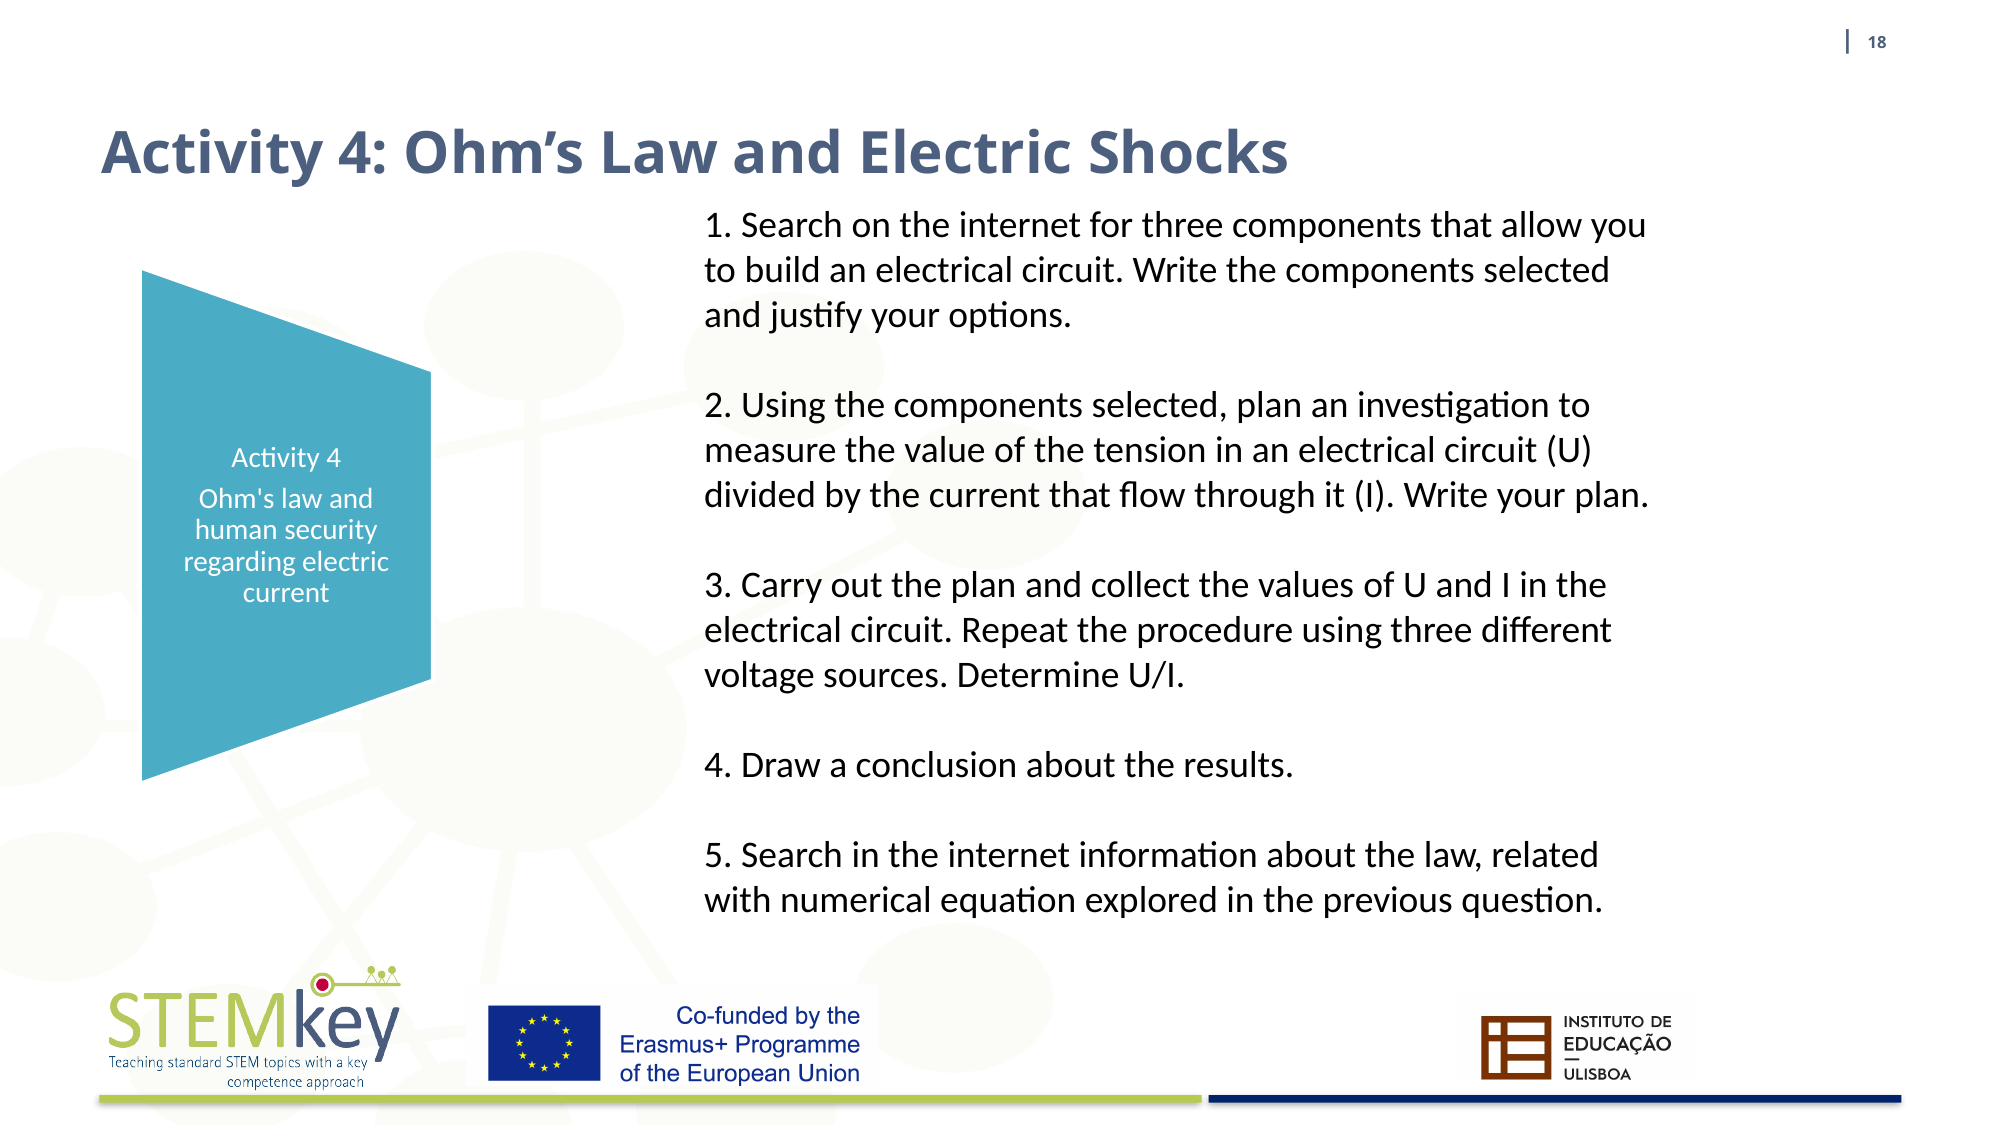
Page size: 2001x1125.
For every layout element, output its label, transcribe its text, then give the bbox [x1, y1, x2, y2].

picture [465, 984, 879, 1086]
slide_number | 18 [1772, 9, 1902, 69]
picture [1457, 991, 1695, 1080]
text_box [139, 266, 434, 785]
picture [99, 959, 404, 1095]
title Activity 4: Ohm’s Law and Electric Shocks [86, 97, 1641, 204]
text_box 1. Search on the internet for three components that allow you to build an electrical circuit. Write the components selected and justify your options. 2. Using the components selected, plan an investigation to measure the value of the tension in an electrical circuit (U) divided by the current that flow through it (I). Write your plan. 3. Carry out the plan and collect the values ​​of U and I in the electrical circuit. Repeat the procedure using three different voltage sources. Determine U/I. 4. Draw a conclusion about the results. 5. Search in the internet information about the law, related with numerical equation explored in the previous question. [689, 192, 1690, 928]
